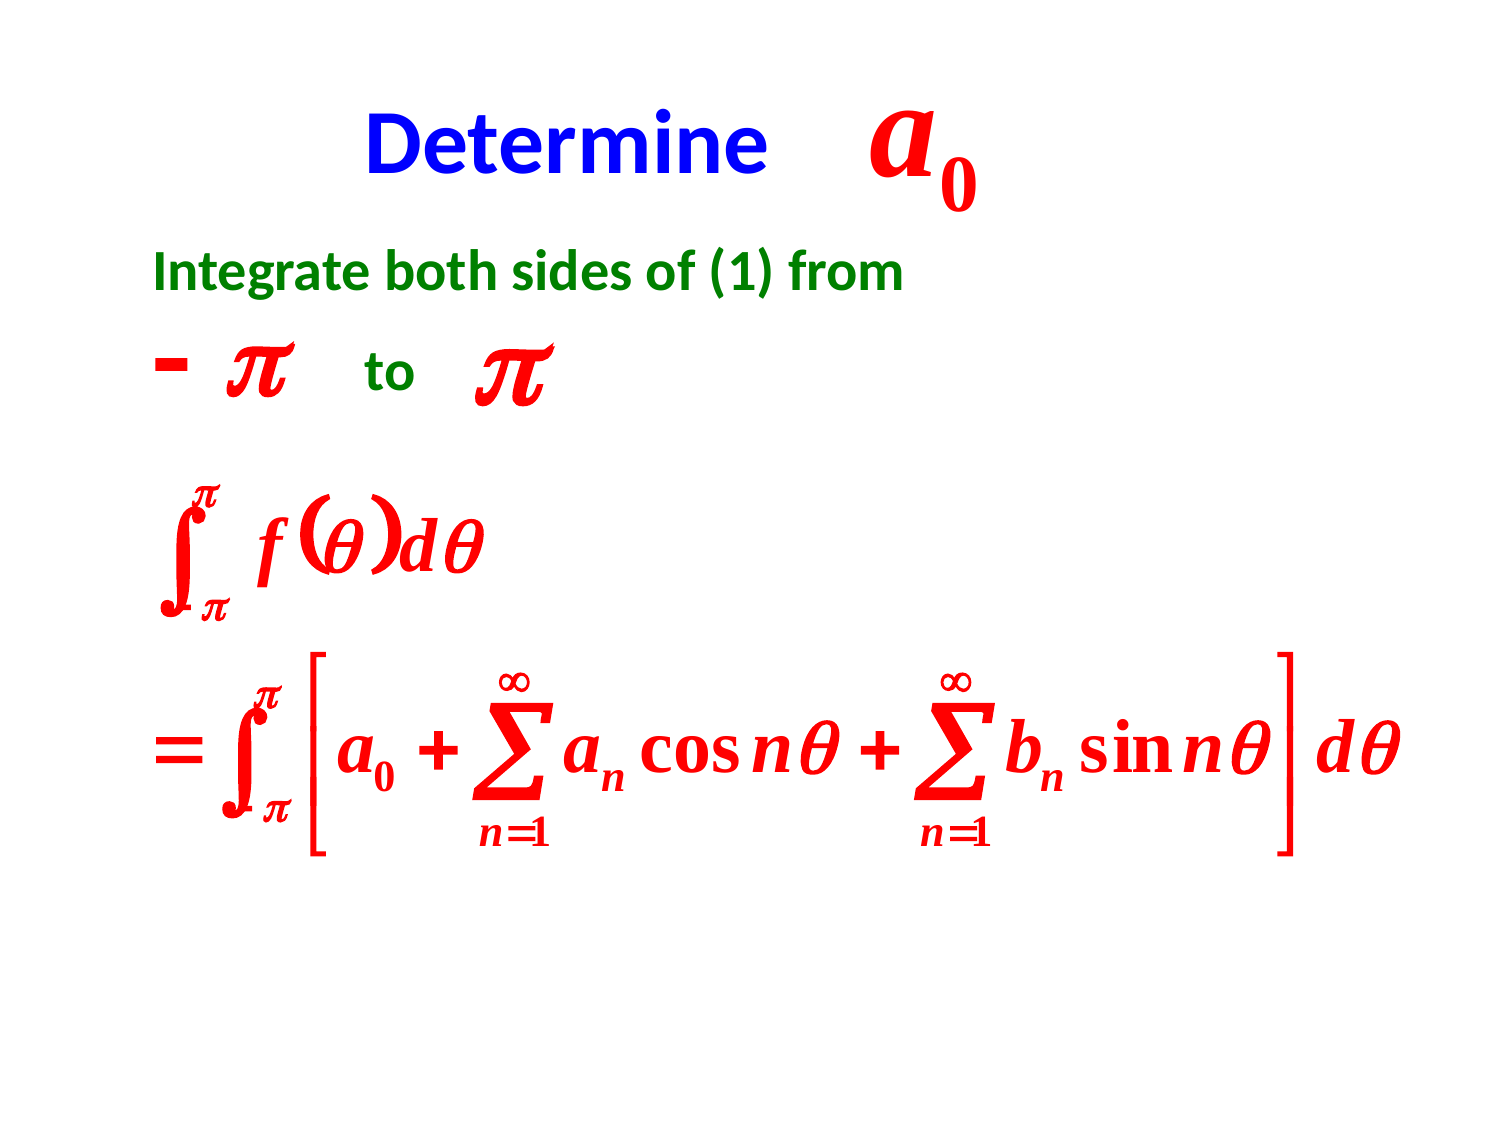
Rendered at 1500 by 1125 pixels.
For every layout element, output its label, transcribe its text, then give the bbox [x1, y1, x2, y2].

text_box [137, 324, 576, 426]
text_box Integrate both sides of (1) from [137, 224, 1038, 310]
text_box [137, 462, 1413, 866]
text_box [349, 37, 1004, 238]
